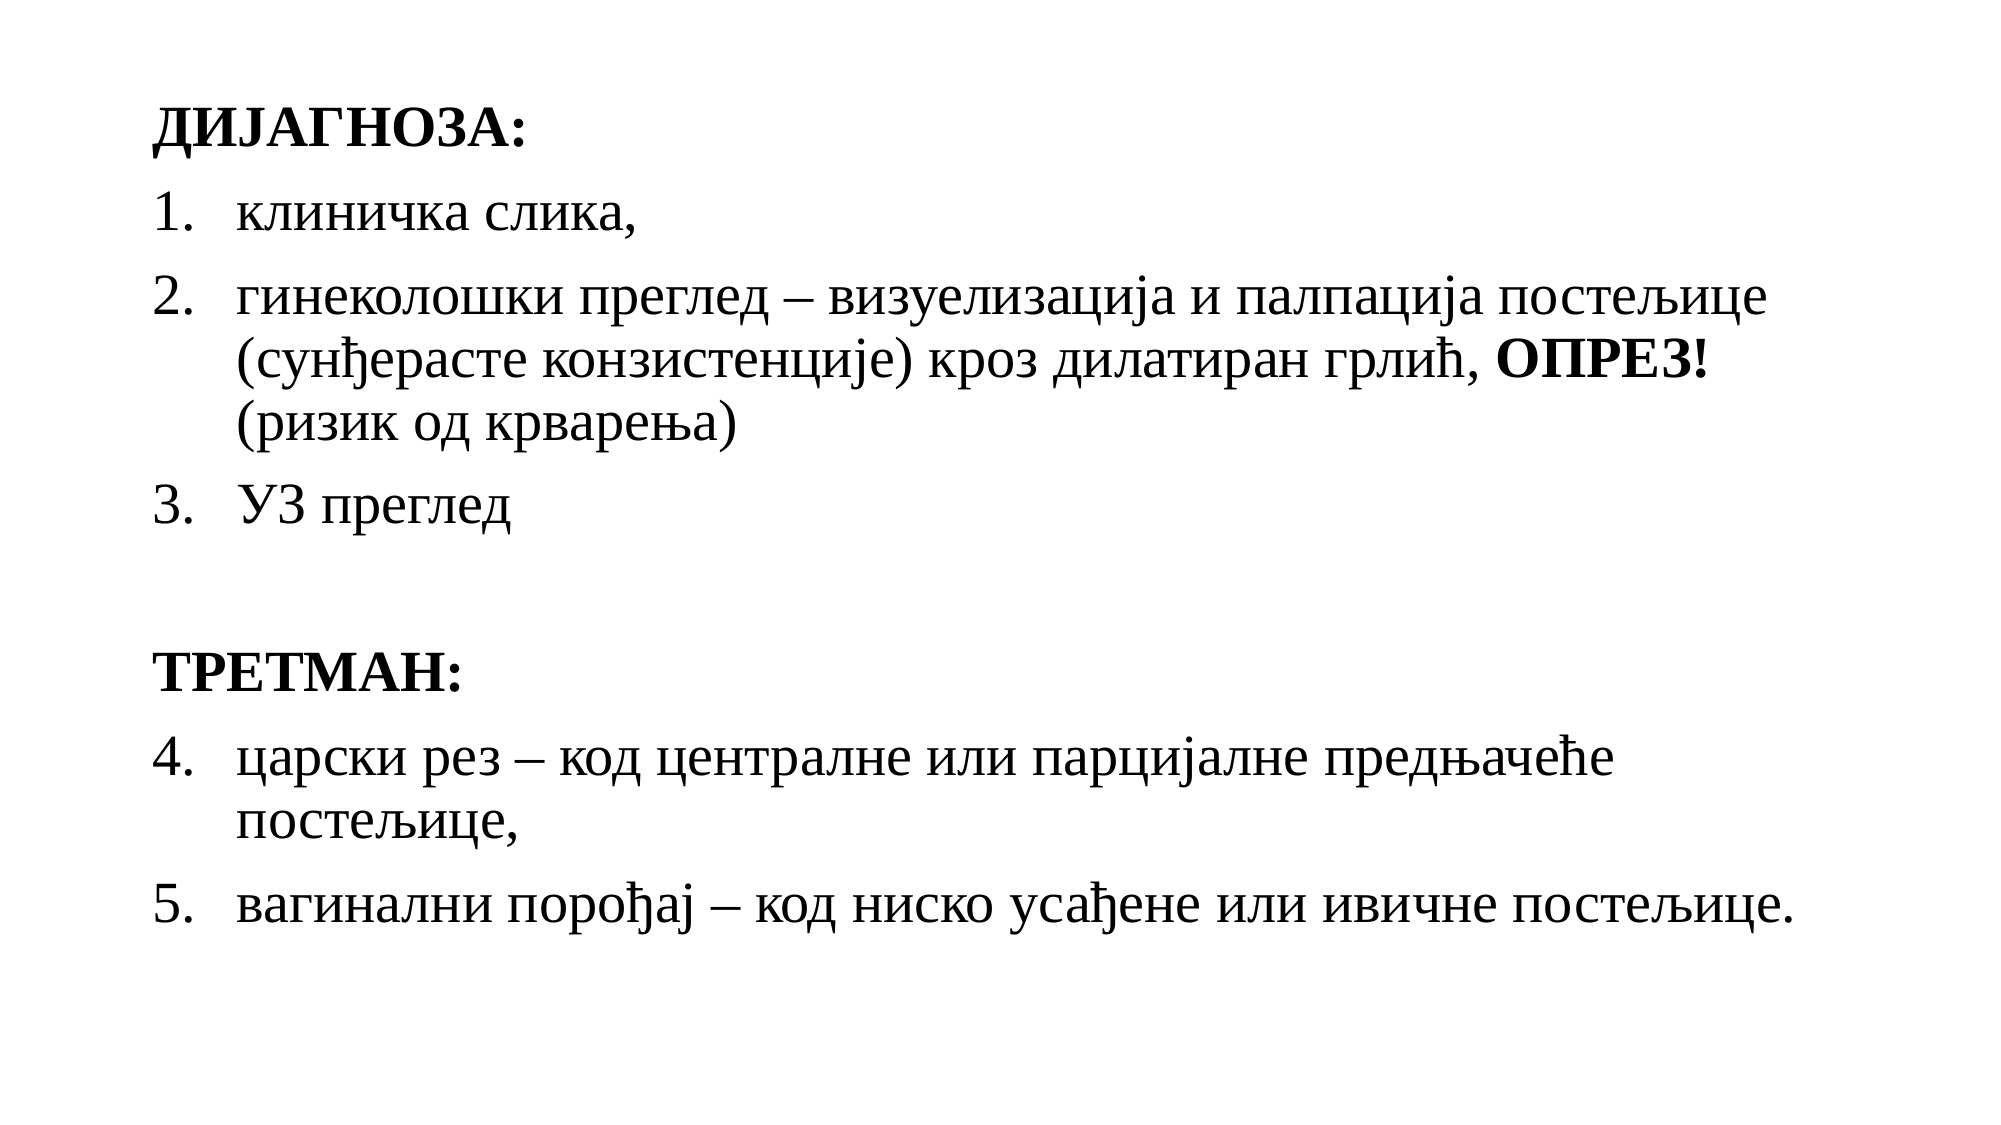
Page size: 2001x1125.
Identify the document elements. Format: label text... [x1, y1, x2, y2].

list ДИЈАГНОЗА: клиничка слика, гинеколошки преглед – визуелизација и палпација постељице (сунђерасте конзистенције) кроз дилатиран грлић, ОПРЕЗ! (ризик од крварења) УЗ преглед ТРЕТМАН: царски рез – код централне или парцијалне предњачеће постељице, вагинални порођај – код ниско усађене или ивичне постељице. [137, 88, 1863, 1014]
